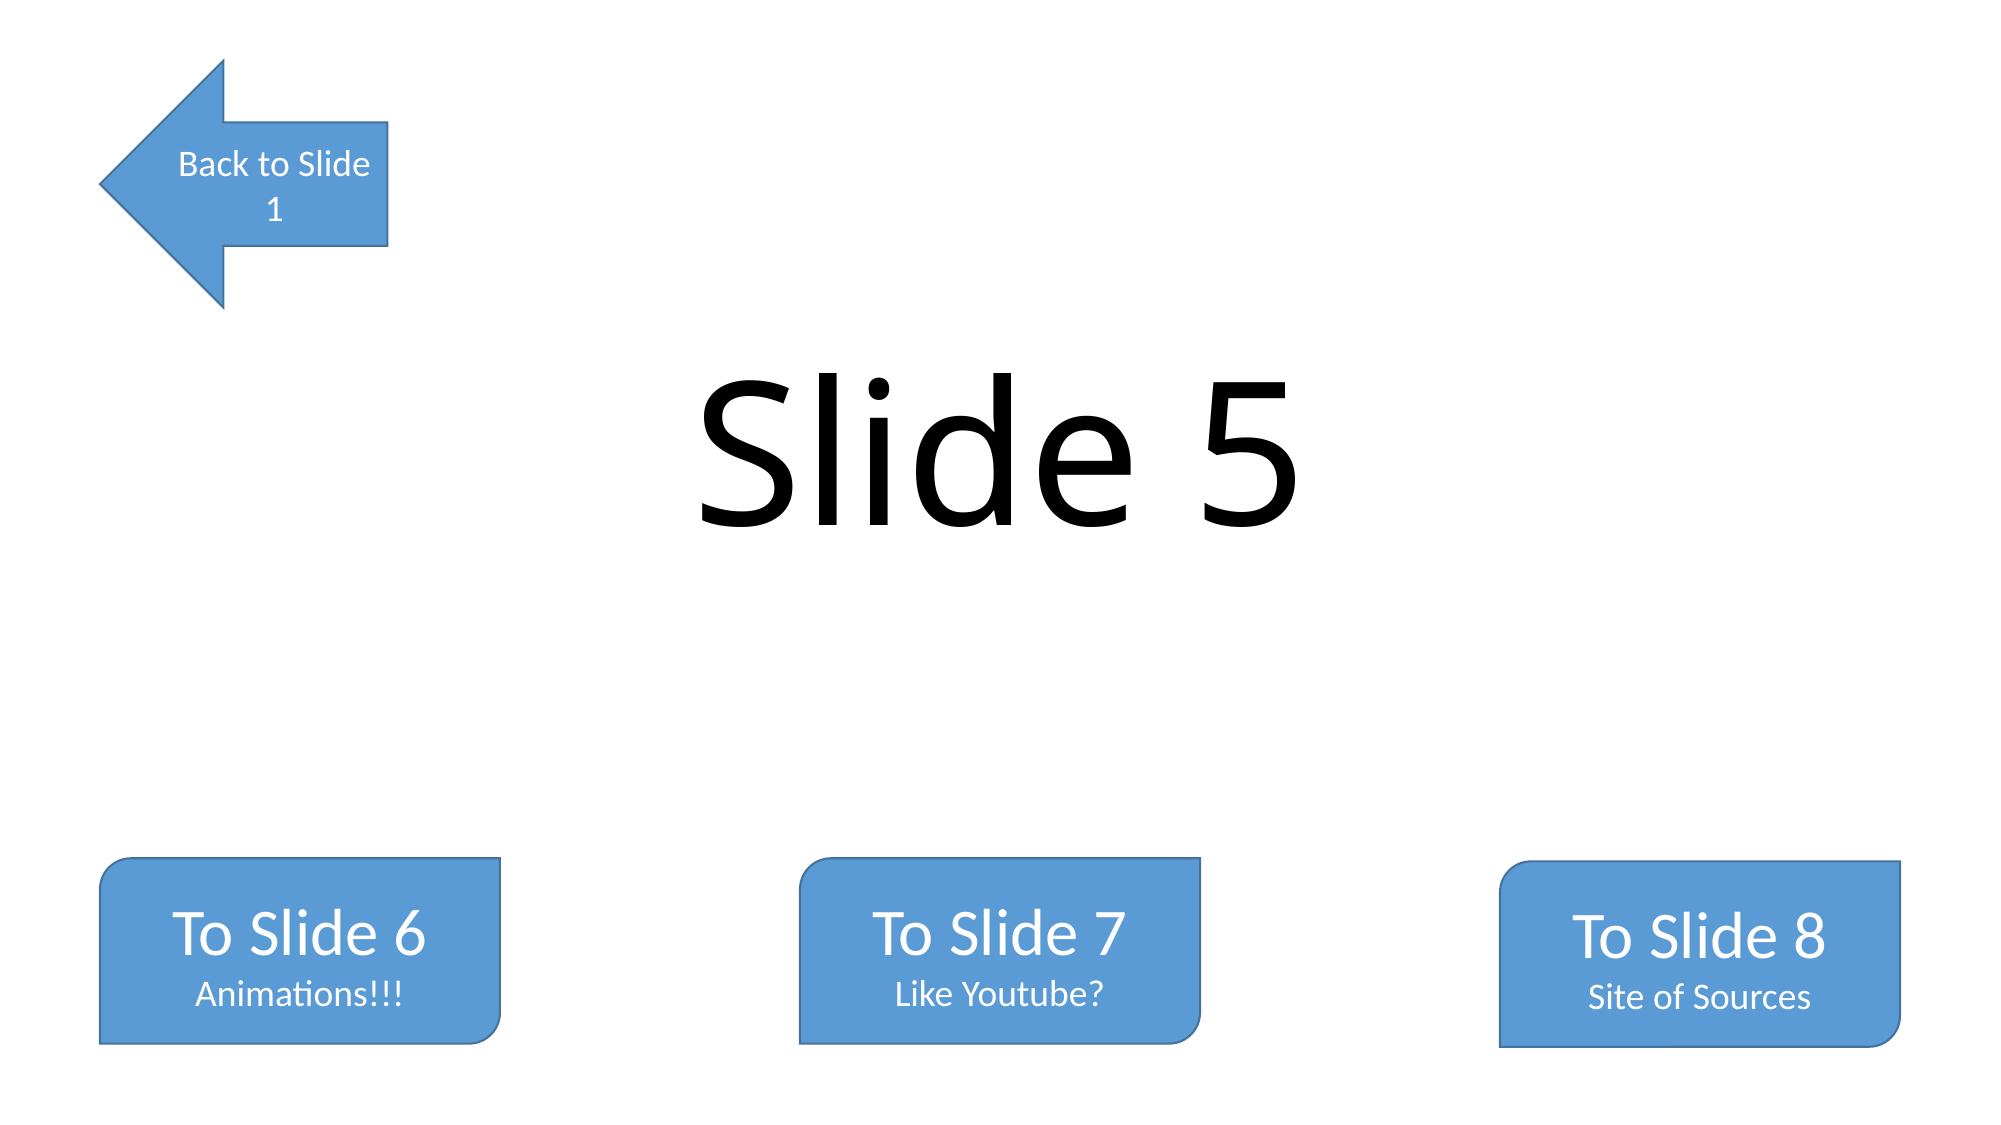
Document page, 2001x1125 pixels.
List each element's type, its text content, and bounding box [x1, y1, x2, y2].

text_box To Slide 6 Animations!!! [98, 857, 501, 1045]
title Slide 5 [249, 184, 1750, 576]
text_box Back to Slide 1 [98, 58, 389, 311]
text_box To Slide 8 Site of Sources [1498, 860, 1902, 1048]
text_box To Slide 7 Like Youtube? [798, 857, 1202, 1045]
